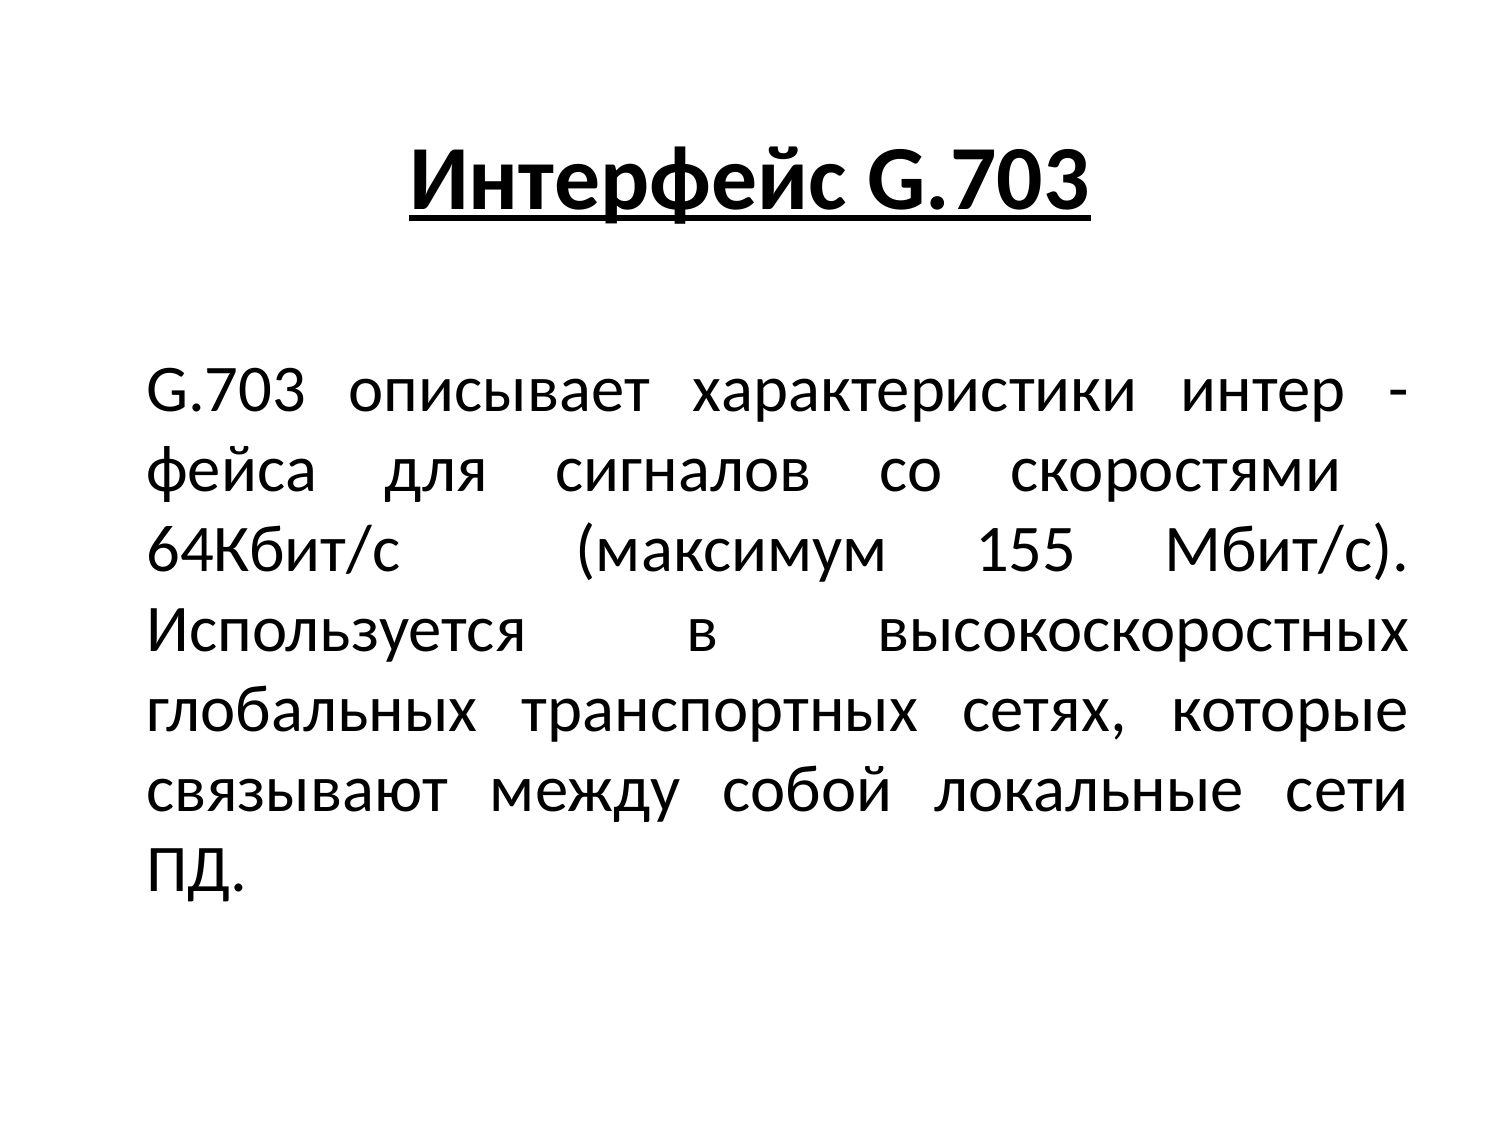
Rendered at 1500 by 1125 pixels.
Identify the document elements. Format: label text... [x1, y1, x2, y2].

list G.703 описывает характеристики интер -фейса для сигналов со скоростями 64Кбит/с (максимум 155 Мбит/с). Используется в высокоскоростных глобальных транспортных сетях, которые связывают между собой локальные сети ПД. [75, 337, 1425, 1005]
title Интерфейс G.703 [75, 45, 1425, 300]
